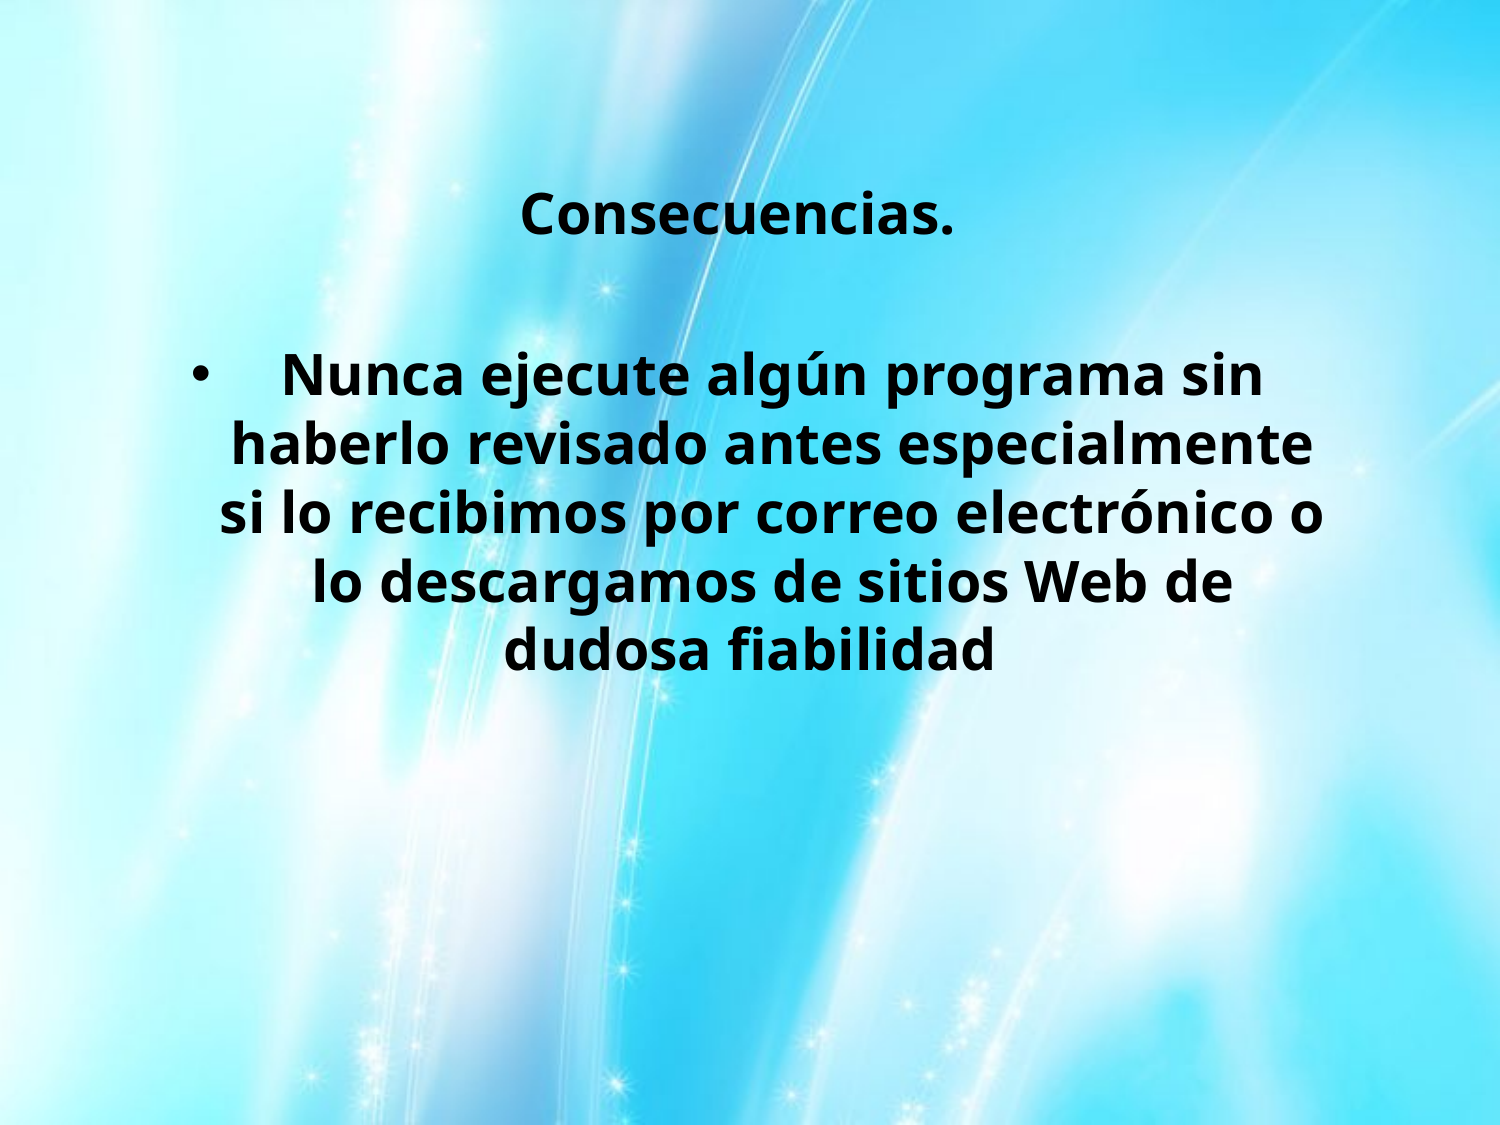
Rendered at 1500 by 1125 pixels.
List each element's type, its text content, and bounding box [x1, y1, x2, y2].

subtitle Consecuencias. Nunca ejecute algún programa sin haberlo revisado antes especialmente si lo recibimos por correo electrónico o lo descargamos de sitios Web de dudosa fiabilidad [123, 90, 1353, 937]
picture [0, 0, 1500, 1125]
